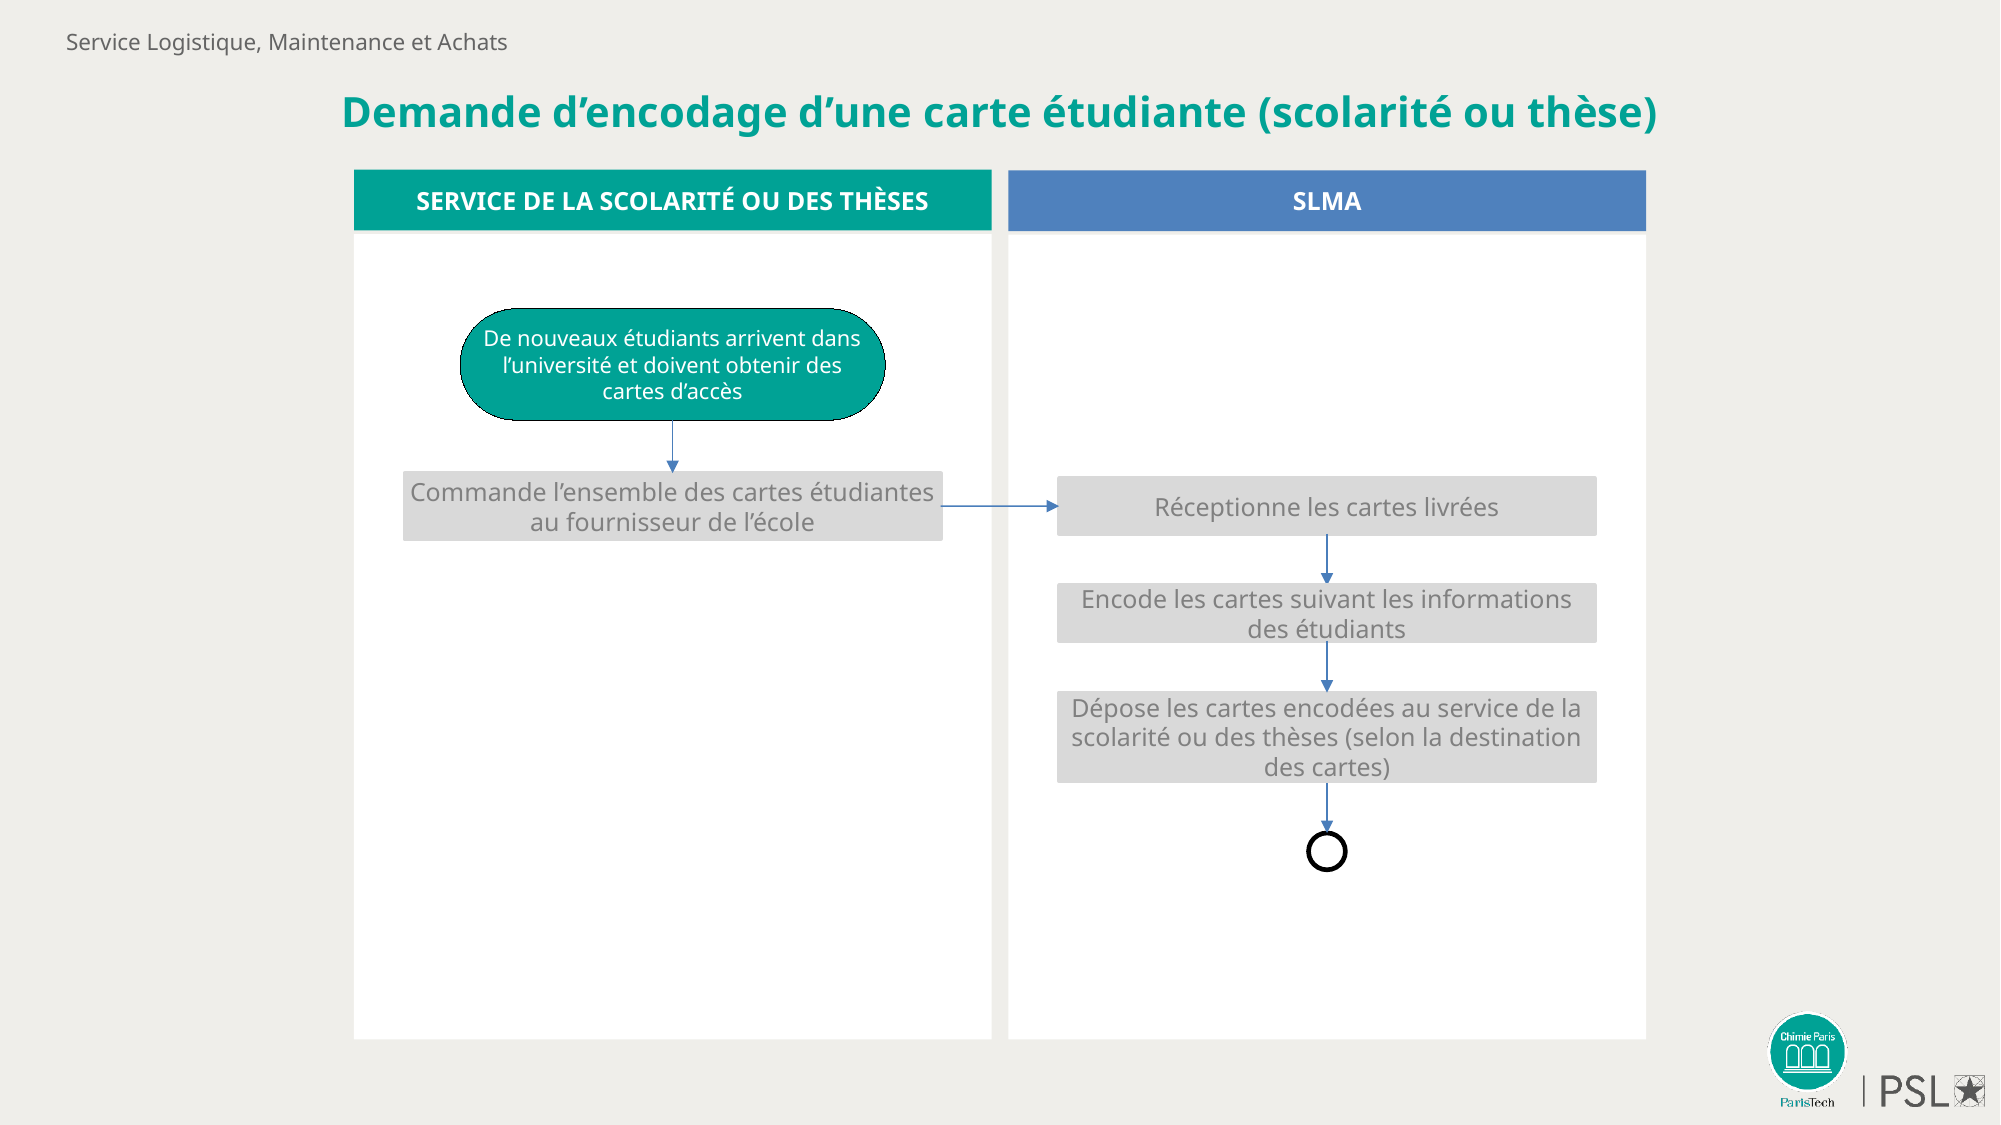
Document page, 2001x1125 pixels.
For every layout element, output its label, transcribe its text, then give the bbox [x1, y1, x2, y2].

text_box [1008, 169, 1647, 1040]
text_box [353, 169, 992, 1040]
list Service Logistique, Maintenance et Achats [50, 19, 1047, 55]
picture [1767, 1011, 1985, 1107]
title Demande d’encodage d’une carte étudiante (scolarité ou thèse) [149, 75, 1851, 147]
